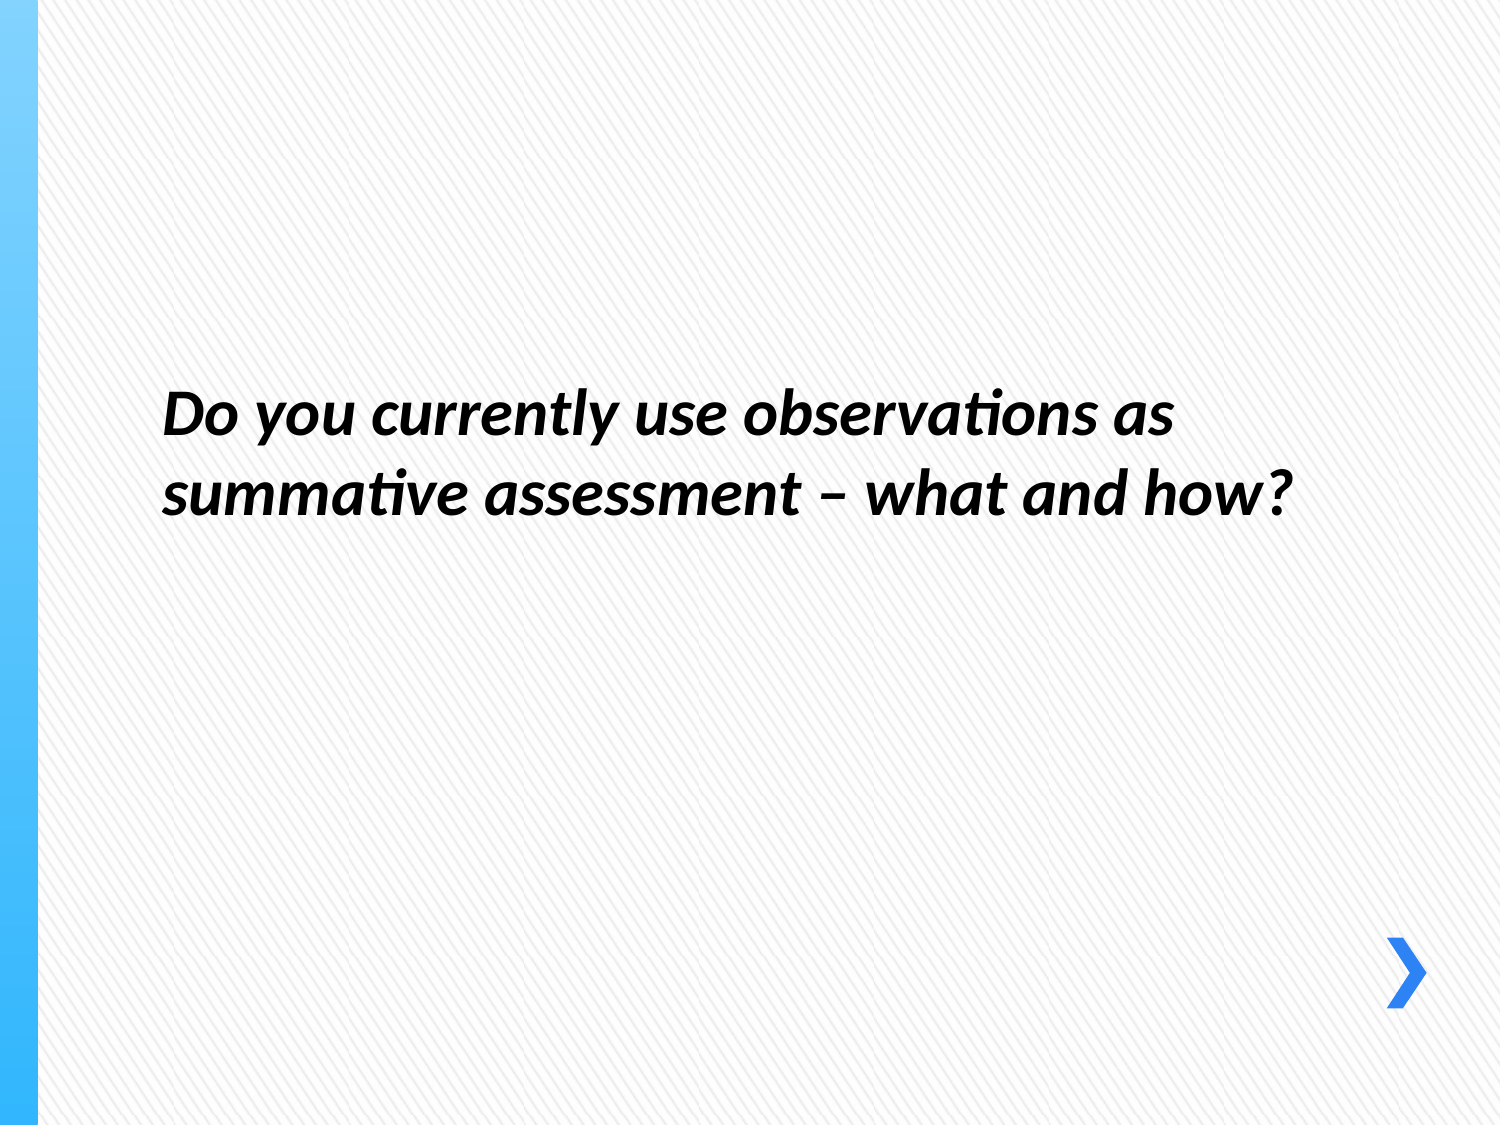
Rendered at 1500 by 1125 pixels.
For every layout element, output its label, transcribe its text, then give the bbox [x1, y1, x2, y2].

text_box Do you currently use observations as summative assessment – what and how? [147, 361, 1341, 537]
